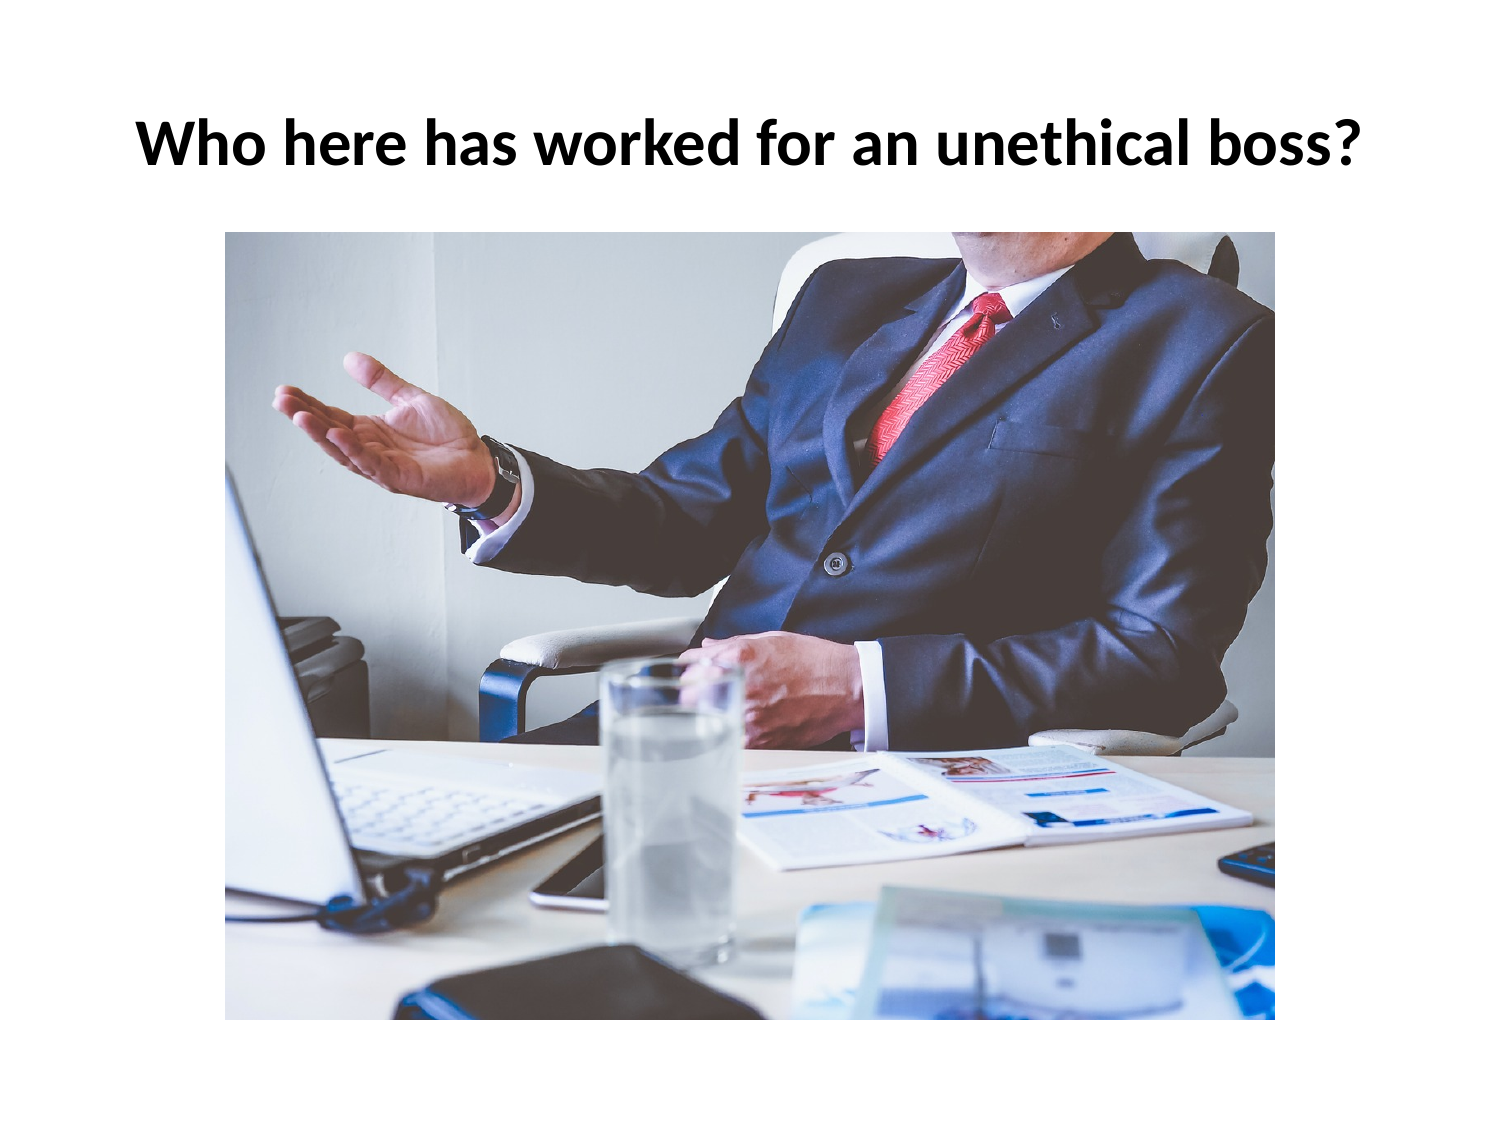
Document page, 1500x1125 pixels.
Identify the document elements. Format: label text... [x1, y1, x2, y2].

picture [224, 232, 1276, 1021]
title Who here has worked for an unethical boss? [75, 45, 1425, 233]
